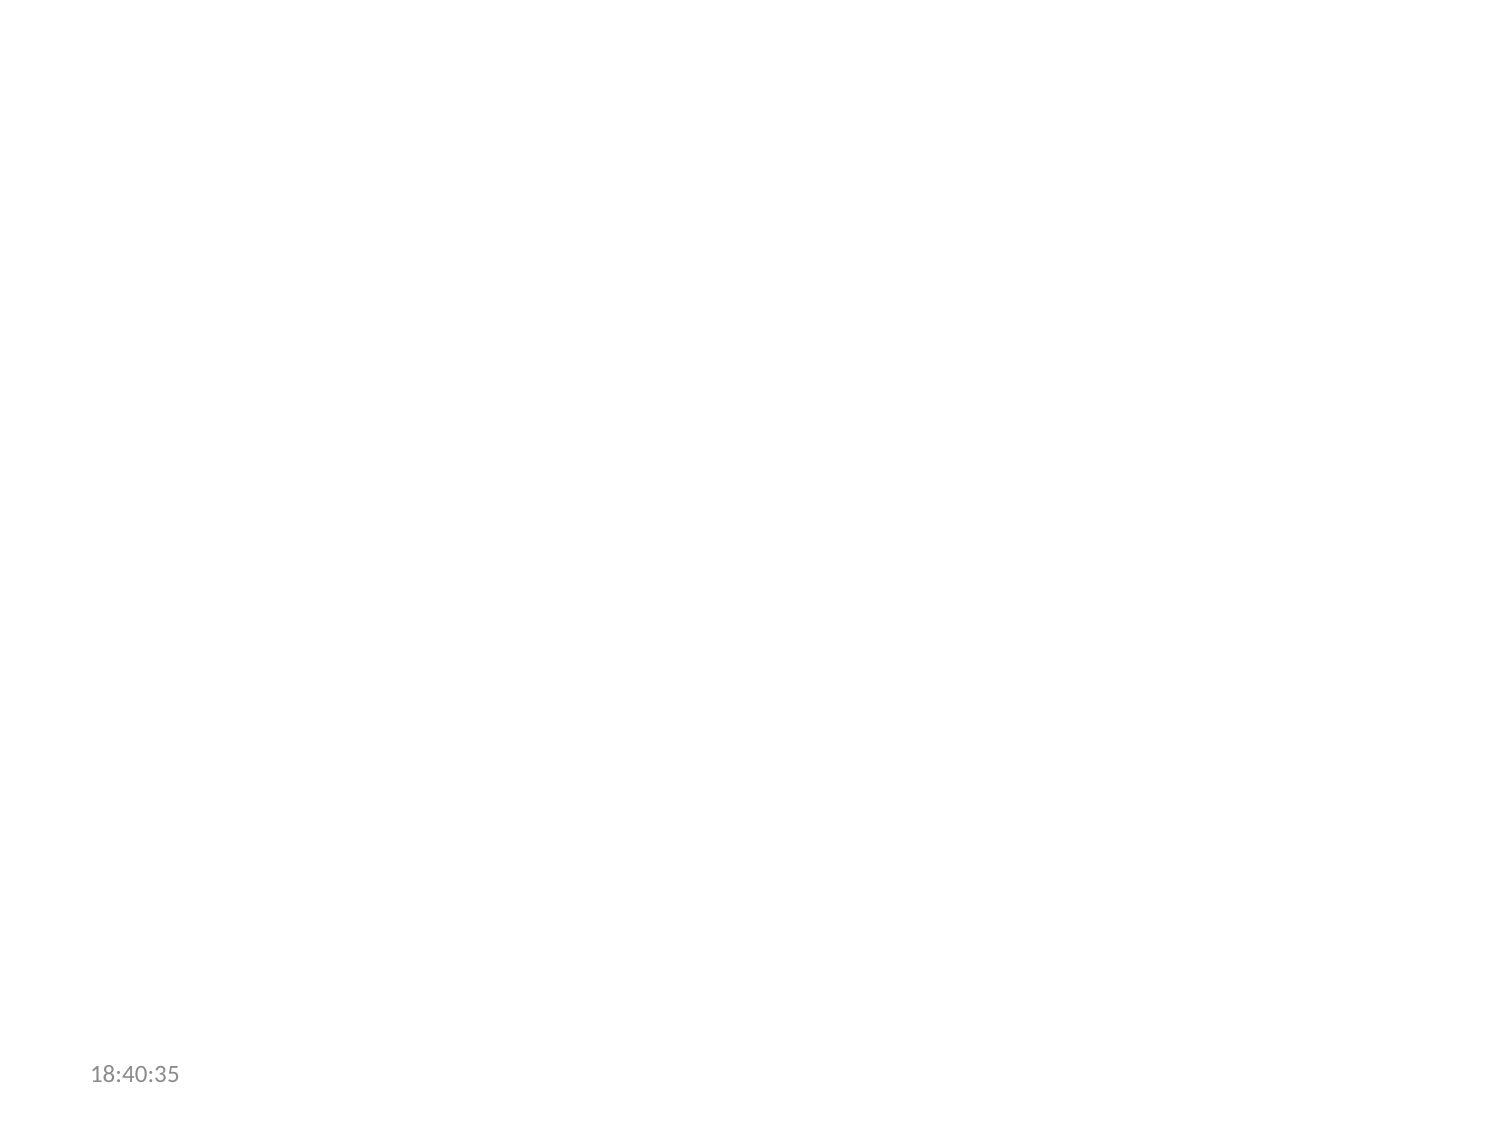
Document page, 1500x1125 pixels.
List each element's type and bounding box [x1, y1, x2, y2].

slide_number [75, 1042, 425, 1103]
